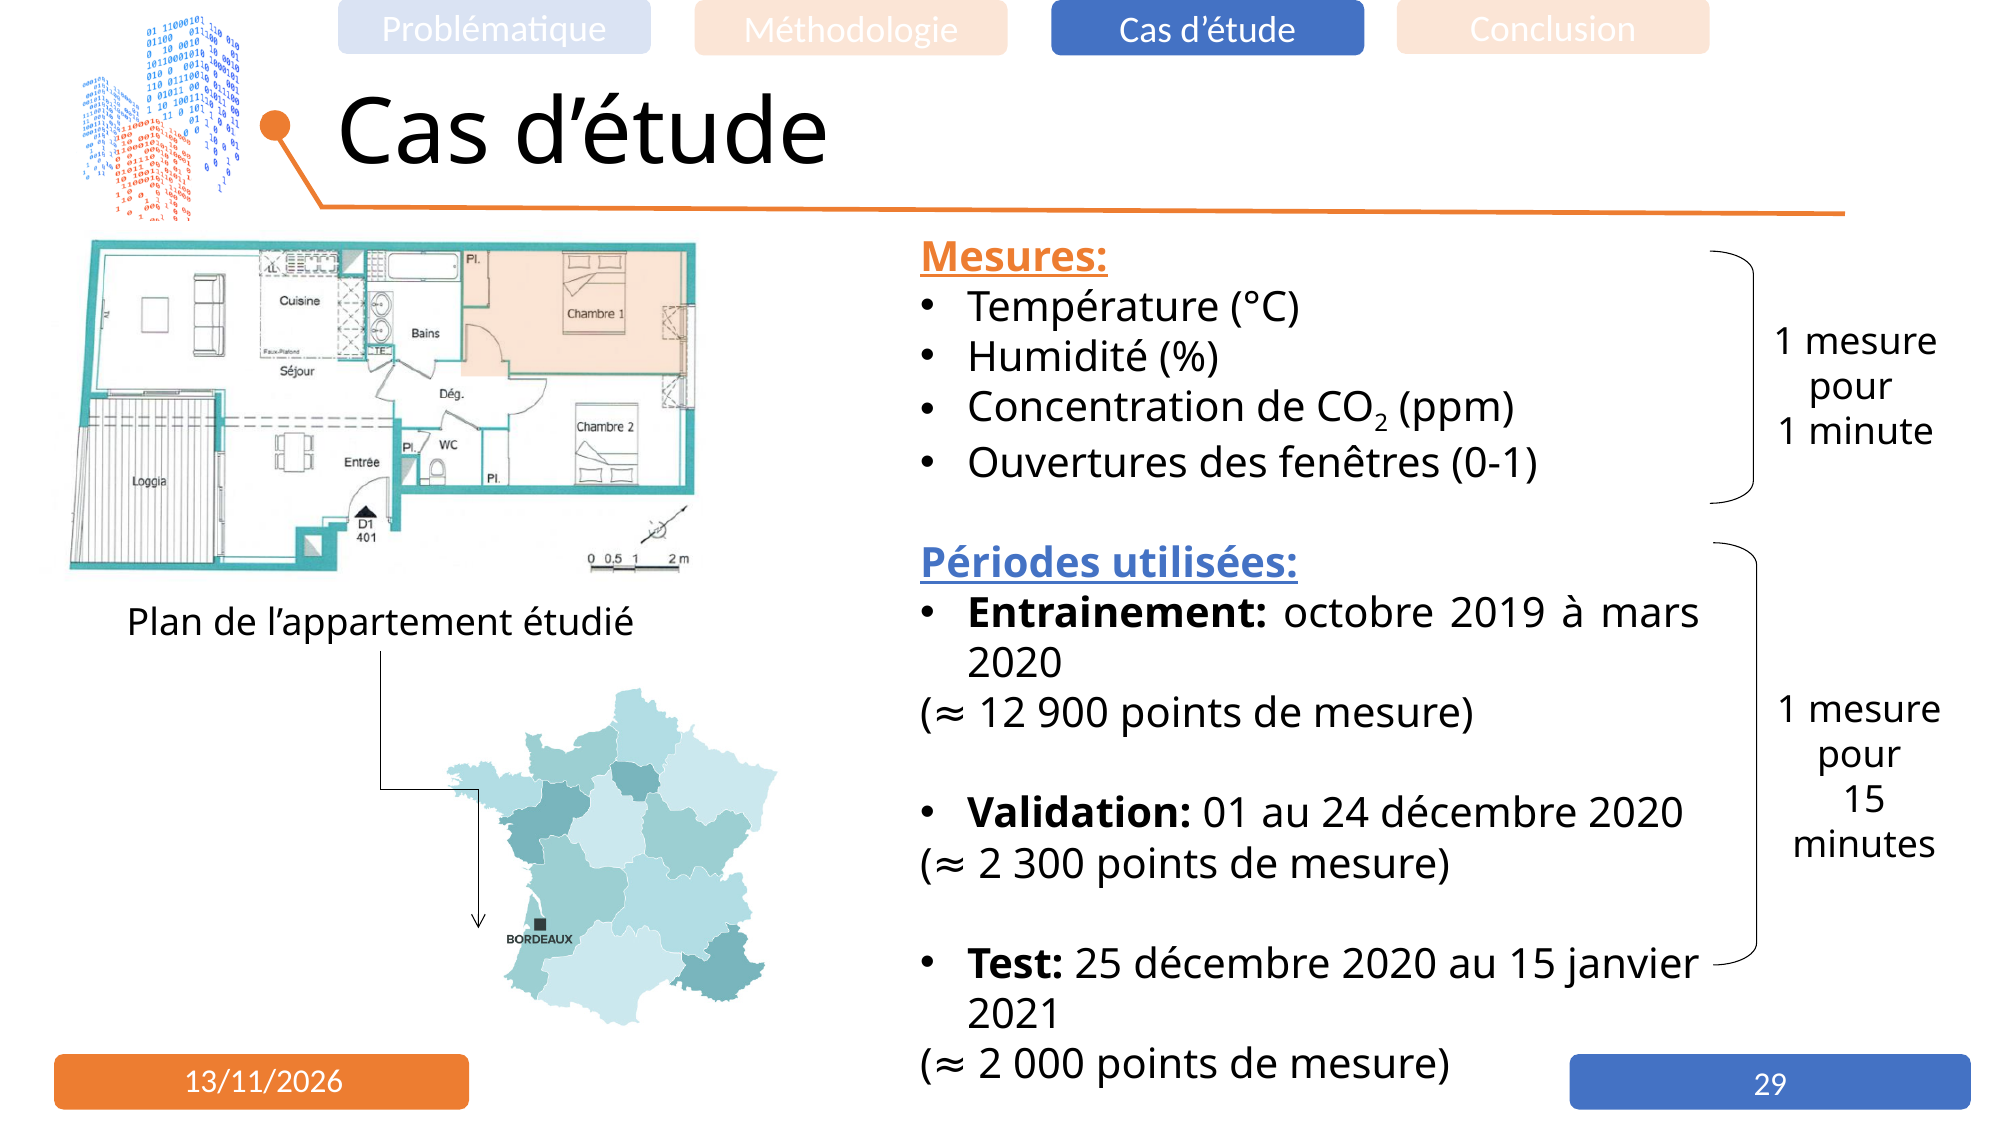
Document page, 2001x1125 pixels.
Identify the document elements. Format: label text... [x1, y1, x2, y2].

picture [441, 686, 783, 1027]
text_box Mesures: Température (°C) Humidité (%) Concentration de CO2 (ppm) Ouvertures des fenêtres (0-1) Périodes utilisées: Entrainement: octobre 2019 à mars 2020 (≈ 12 900 points de mesure) Validation: 01 au 24 décembre 2020 (≈ 2 300 points de mesure) Test: 25 décembre 2020 au 15 janvier 2021 (≈ 2 000 points de mesure) [905, 221, 1715, 1125]
title Cas d’étude [321, 76, 1863, 184]
text_box [1713, 542, 1758, 966]
text_box 1 mesure pour 1 minute [1756, 309, 1955, 460]
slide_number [57, 1049, 470, 1110]
text_box Méthodologie [693, 0, 1009, 57]
picture [24, 0, 711, 592]
slide_number 29 [1715, 1054, 1971, 1110]
text_box Problématique [336, 0, 652, 56]
text_box Plan de l’appartement étudié [111, 592, 650, 651]
text_box [1709, 250, 1754, 504]
text_box 1 mesure pour 15 minutes [1756, 678, 1972, 873]
text_box Cas d’étude [1050, 0, 1366, 57]
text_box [291, 741, 568, 839]
text_box Conclusion [1395, 0, 1711, 56]
